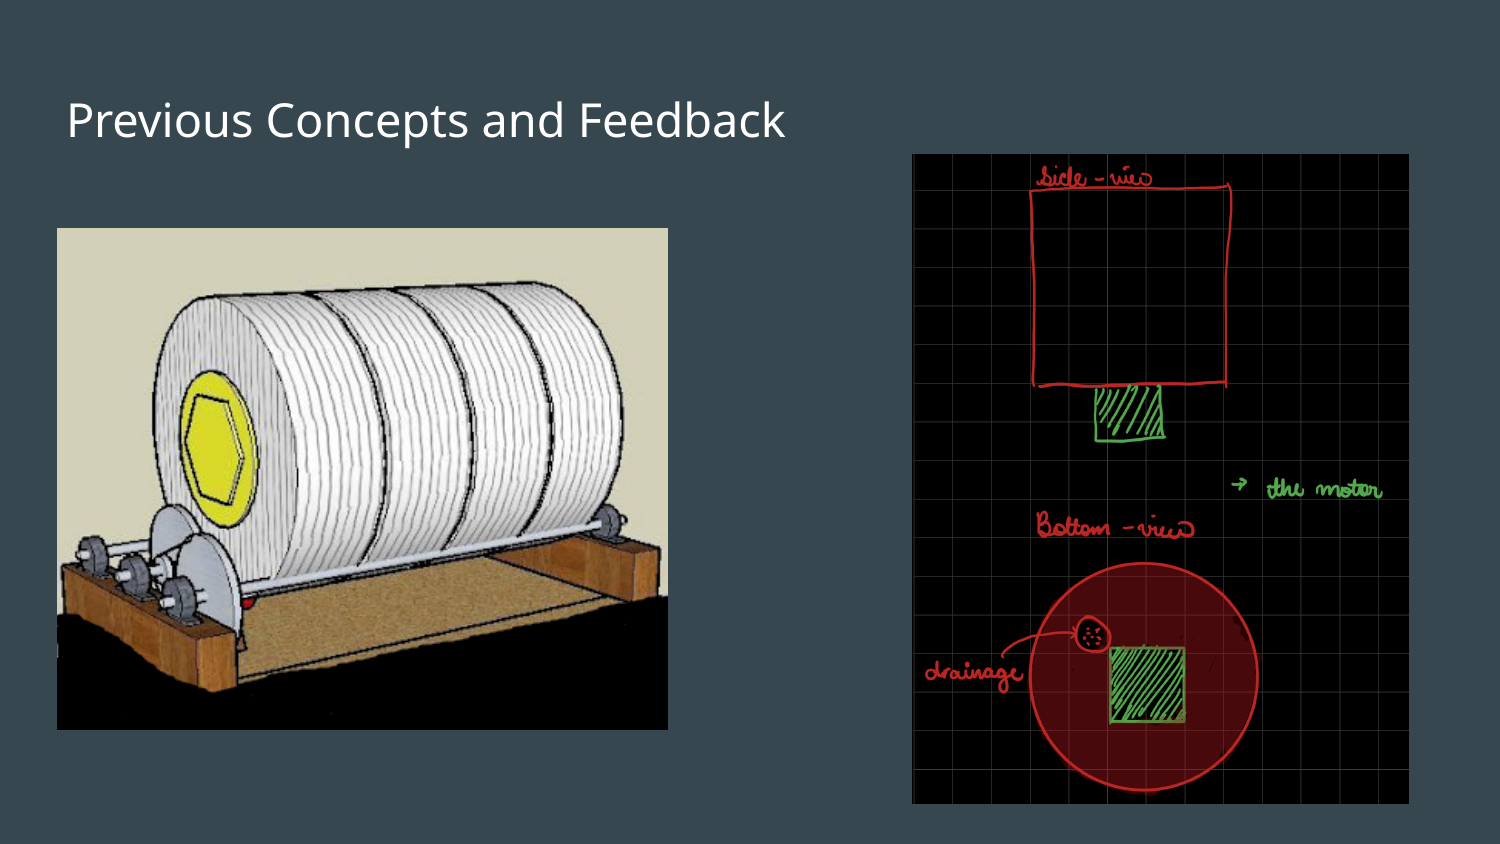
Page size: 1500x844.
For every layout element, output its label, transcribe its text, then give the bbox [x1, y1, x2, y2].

picture [57, 228, 668, 731]
title Previous Concepts and Feedback [51, 72, 1449, 167]
picture [912, 154, 1410, 804]
